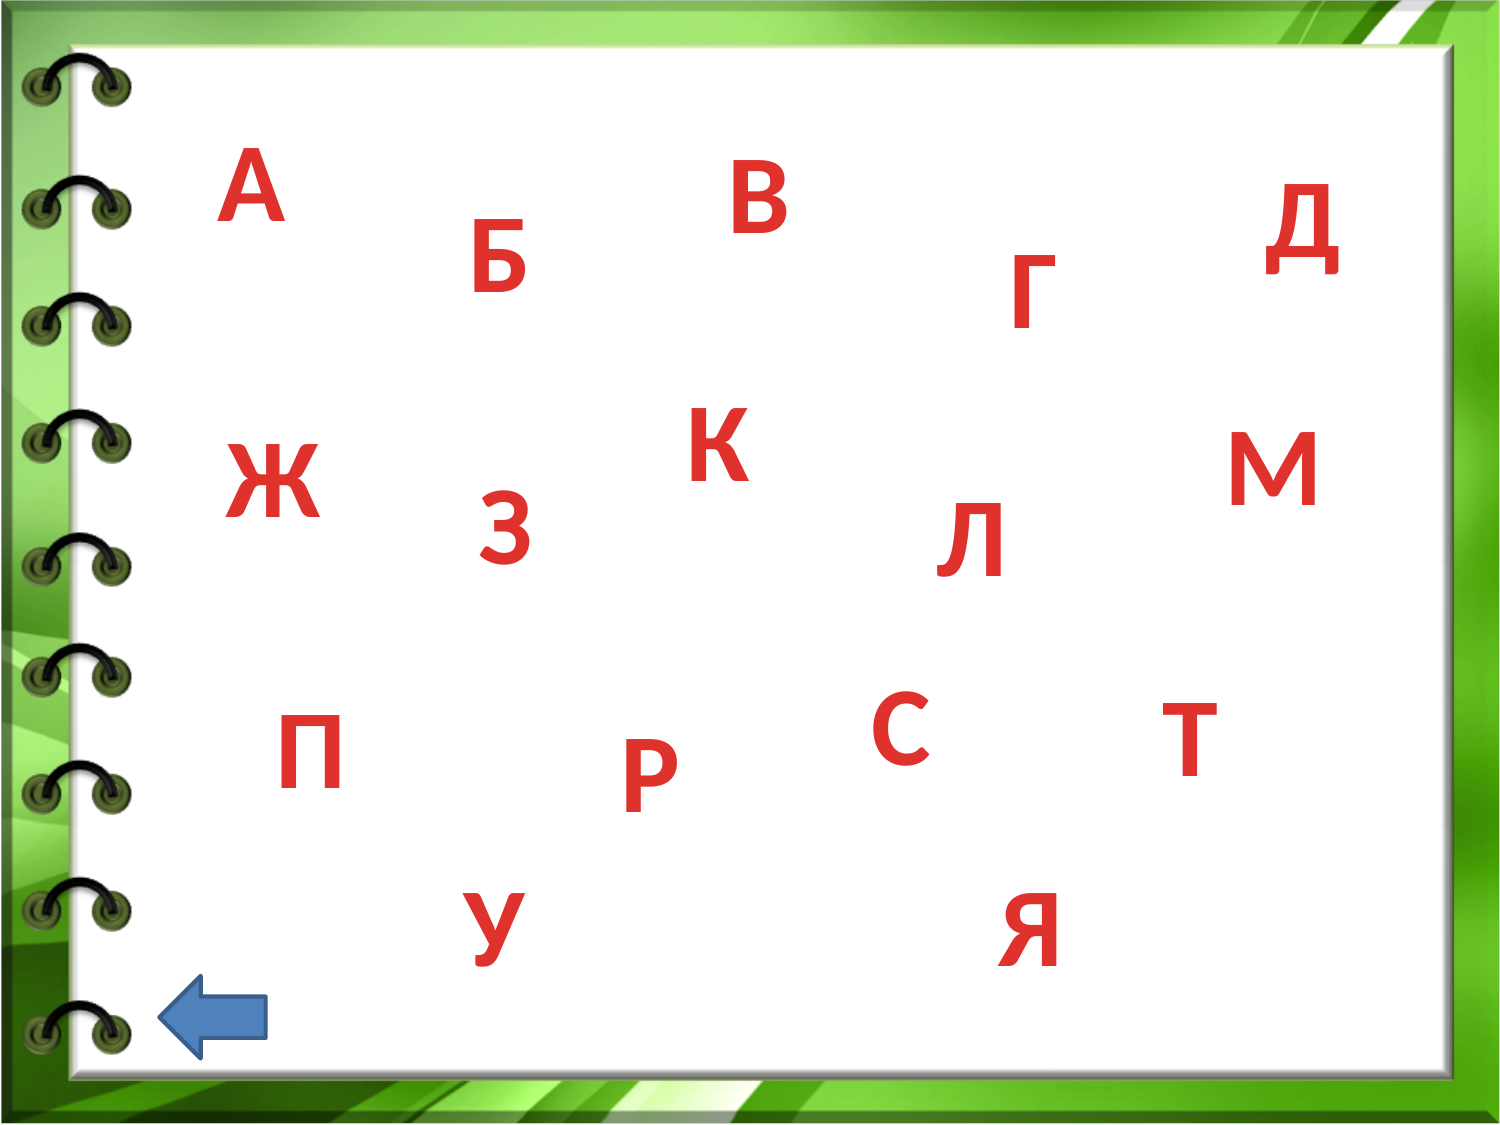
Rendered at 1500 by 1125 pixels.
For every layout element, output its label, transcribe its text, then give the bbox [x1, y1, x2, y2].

text_box Ж [211, 397, 336, 548]
text_box В [712, 113, 806, 264]
text_box З [463, 444, 549, 595]
text_box К [670, 361, 765, 512]
text_box П [260, 668, 361, 819]
text_box Я [983, 845, 1079, 996]
text_box У [448, 845, 540, 996]
text_box Л [921, 456, 1023, 607]
text_box Р [604, 692, 695, 843]
text_box Т [1147, 656, 1234, 807]
text_box Г [994, 208, 1074, 358]
text_box А [202, 101, 301, 252]
text_box С [856, 645, 946, 796]
text_box Б [453, 172, 546, 323]
picture [0, 0, 1500, 1125]
text_box Д [1249, 137, 1356, 288]
text_box [157, 973, 268, 1061]
text_box М [1209, 385, 1338, 536]
